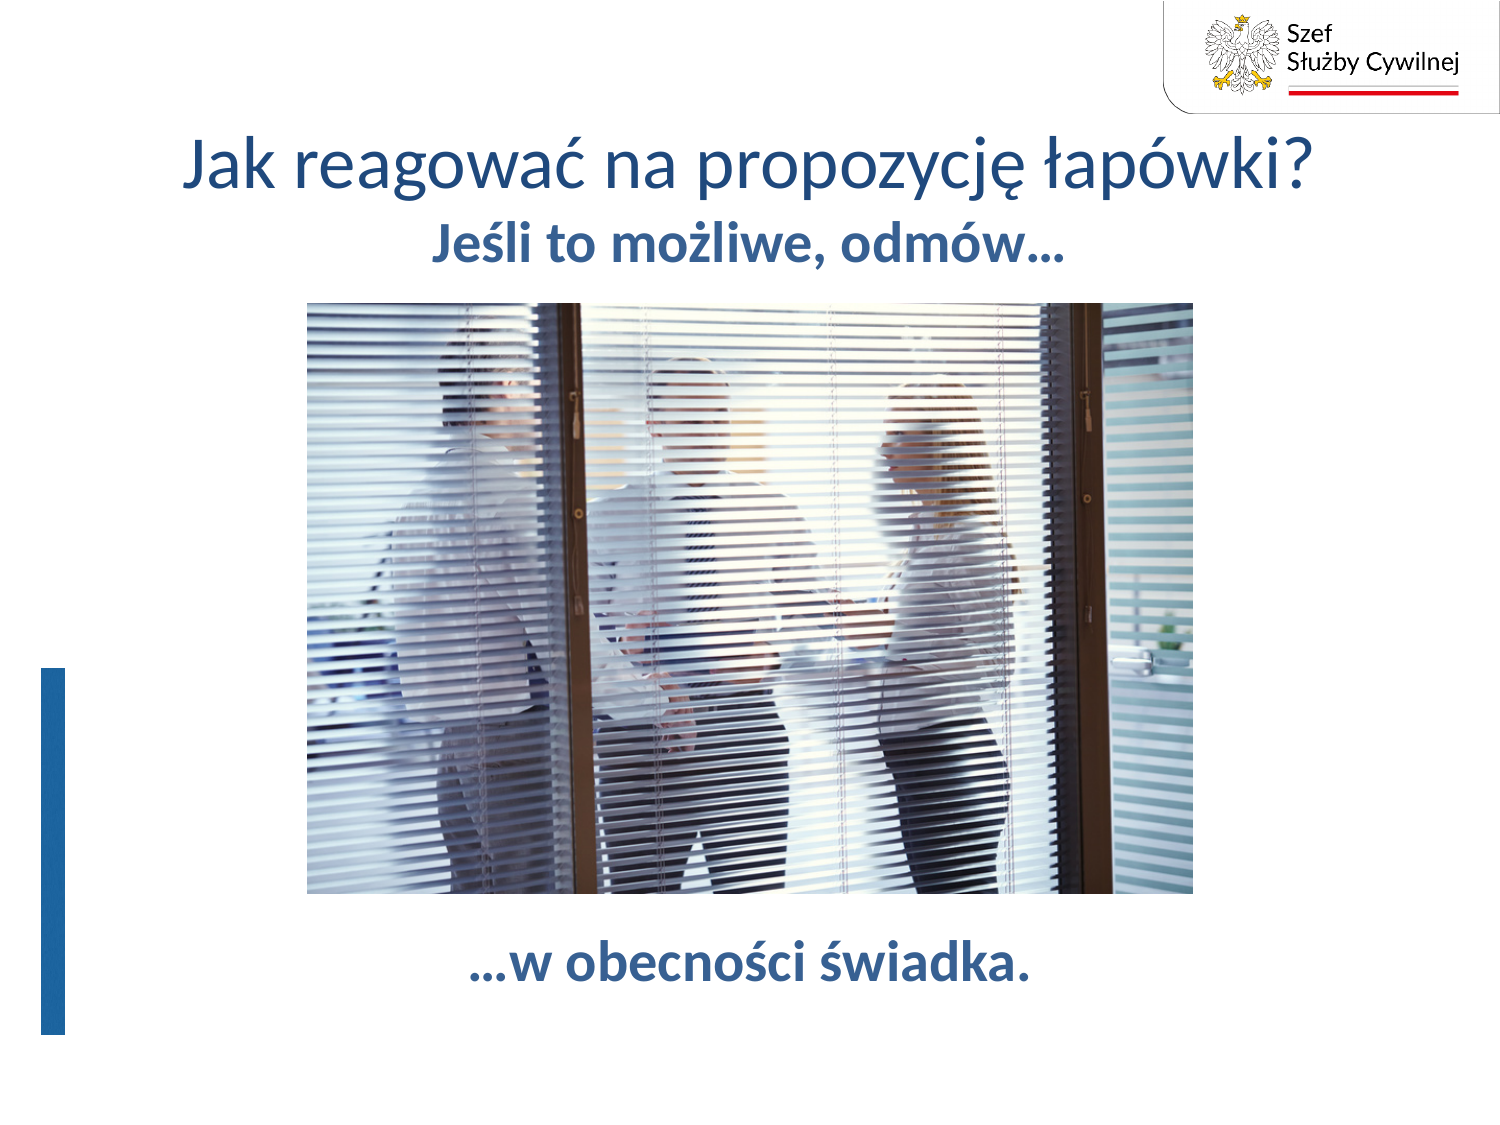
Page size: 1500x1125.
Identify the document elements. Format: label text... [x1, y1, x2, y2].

picture [307, 303, 1193, 894]
picture [41, 668, 65, 1035]
title Jak reagować na propozycję łapówki? [100, 105, 1400, 197]
text_box …w obecności świadka. [452, 915, 1048, 1001]
text_box Jeśli to możliwe, odmów… [82, 197, 1418, 282]
picture [1163, 0, 1500, 114]
